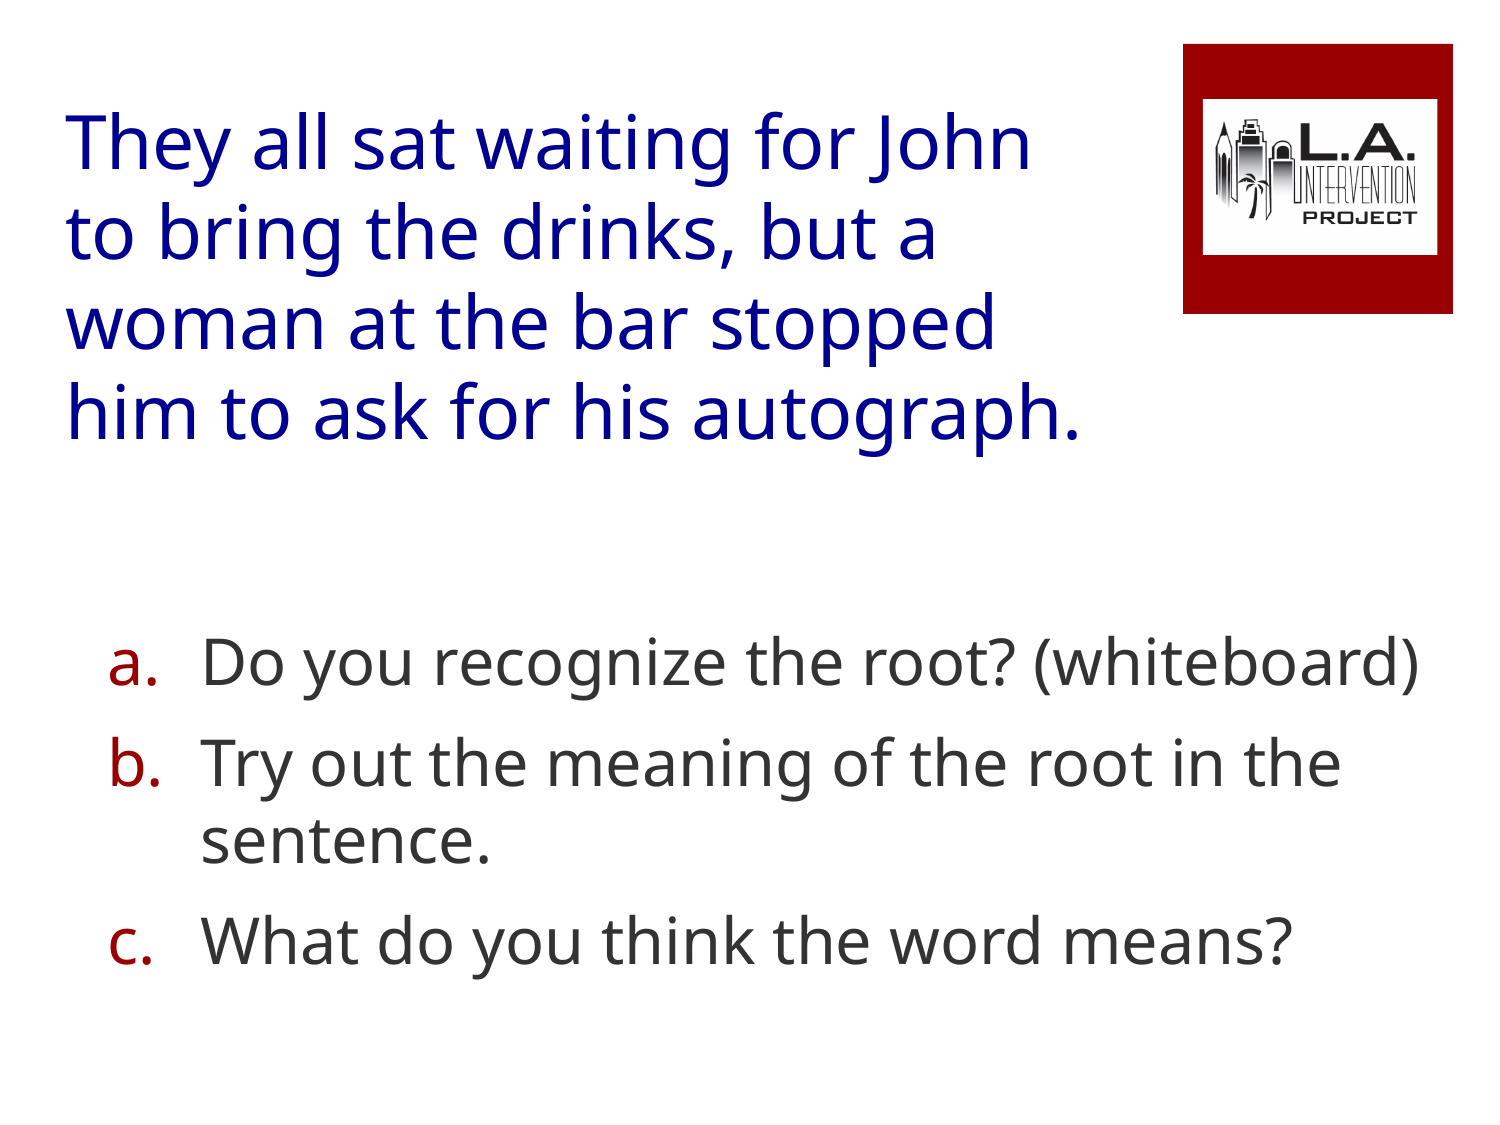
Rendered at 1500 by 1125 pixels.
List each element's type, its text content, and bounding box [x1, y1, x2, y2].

text_box [74, 40, 1393, 147]
picture [1202, 99, 1438, 255]
title They all sat waiting for John to bring the drinks, but a woman at the bar stopped him to ask for his autograph. [50, 105, 1118, 463]
list Do you recognize the root? (whiteboard) Try out the meaning of the root in the sentence. What do you think the word means? [92, 506, 1500, 996]
